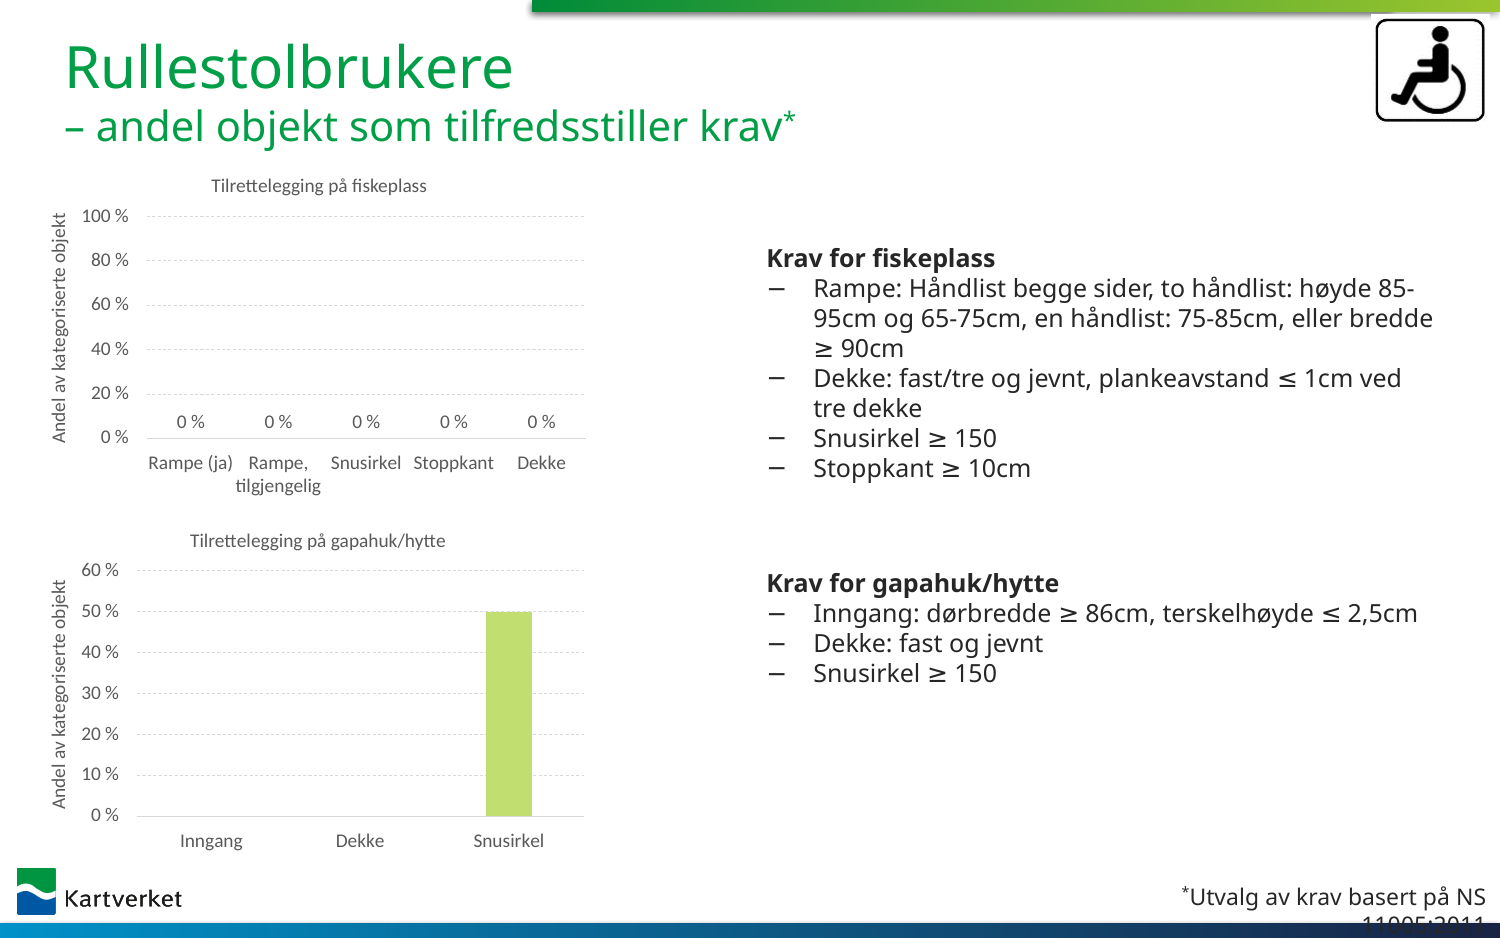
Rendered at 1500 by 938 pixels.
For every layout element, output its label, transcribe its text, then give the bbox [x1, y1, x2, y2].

picture [41, 520, 595, 859]
picture [1371, 13, 1491, 127]
picture [41, 166, 597, 505]
text_box *Utvalg av krav basert på NS 11005:2011 [1068, 873, 1500, 938]
text_box Krav for gapahuk/hytte Inngang: dørbredde ≥ 86cm, terskelhøyde ≤ 2,5cm Dekke: fast og jevnt Snusirkel ≥ 150 [751, 560, 1452, 695]
text_box Rullestolbrukere – andel objekt som tilfredsstiller krav* [49, 29, 1431, 158]
text_box Krav for fiskeplass Rampe: Håndlist begge sider, to håndlist: høyde 85-95cm og 65-75cm, en håndlist: 75-85cm, eller bredde ≥ 90cm Dekke: fast/tre og jevnt, plankeavstand ≤ 1cm ved tre dekke Snusirkel ≥ 150 Stoppkant ≥ 10cm [751, 235, 1452, 490]
